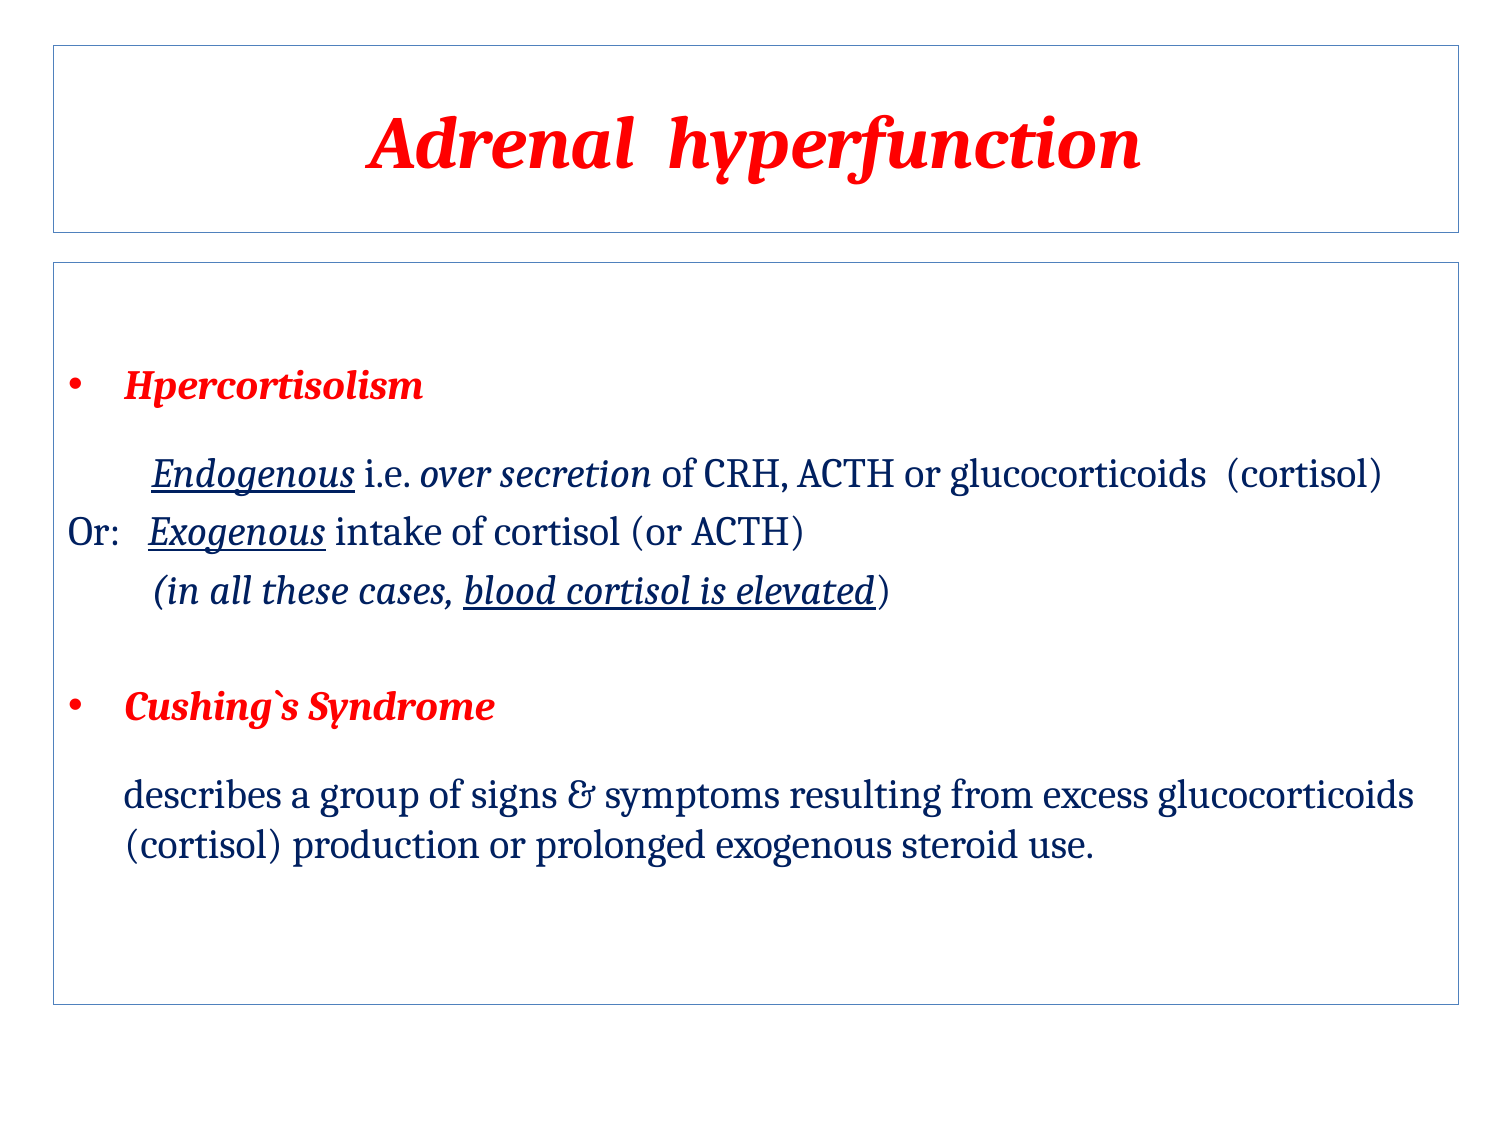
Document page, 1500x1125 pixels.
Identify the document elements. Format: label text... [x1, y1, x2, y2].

title Adrenal hyperfunction [53, 45, 1459, 233]
list Hpercortisolism Endogenous i.e. over secretion of CRH, ACTH or glucocorticoids (cortisol) Or: Exogenous intake of cortisol (or ACTH) (in all these cases, blood cortisol is elevated) Cushing`s Syndrome describes a group of signs & symptoms resulting from excess glucocorticoids (cortisol) production or prolonged exogenous steroid use. [53, 262, 1459, 1005]
